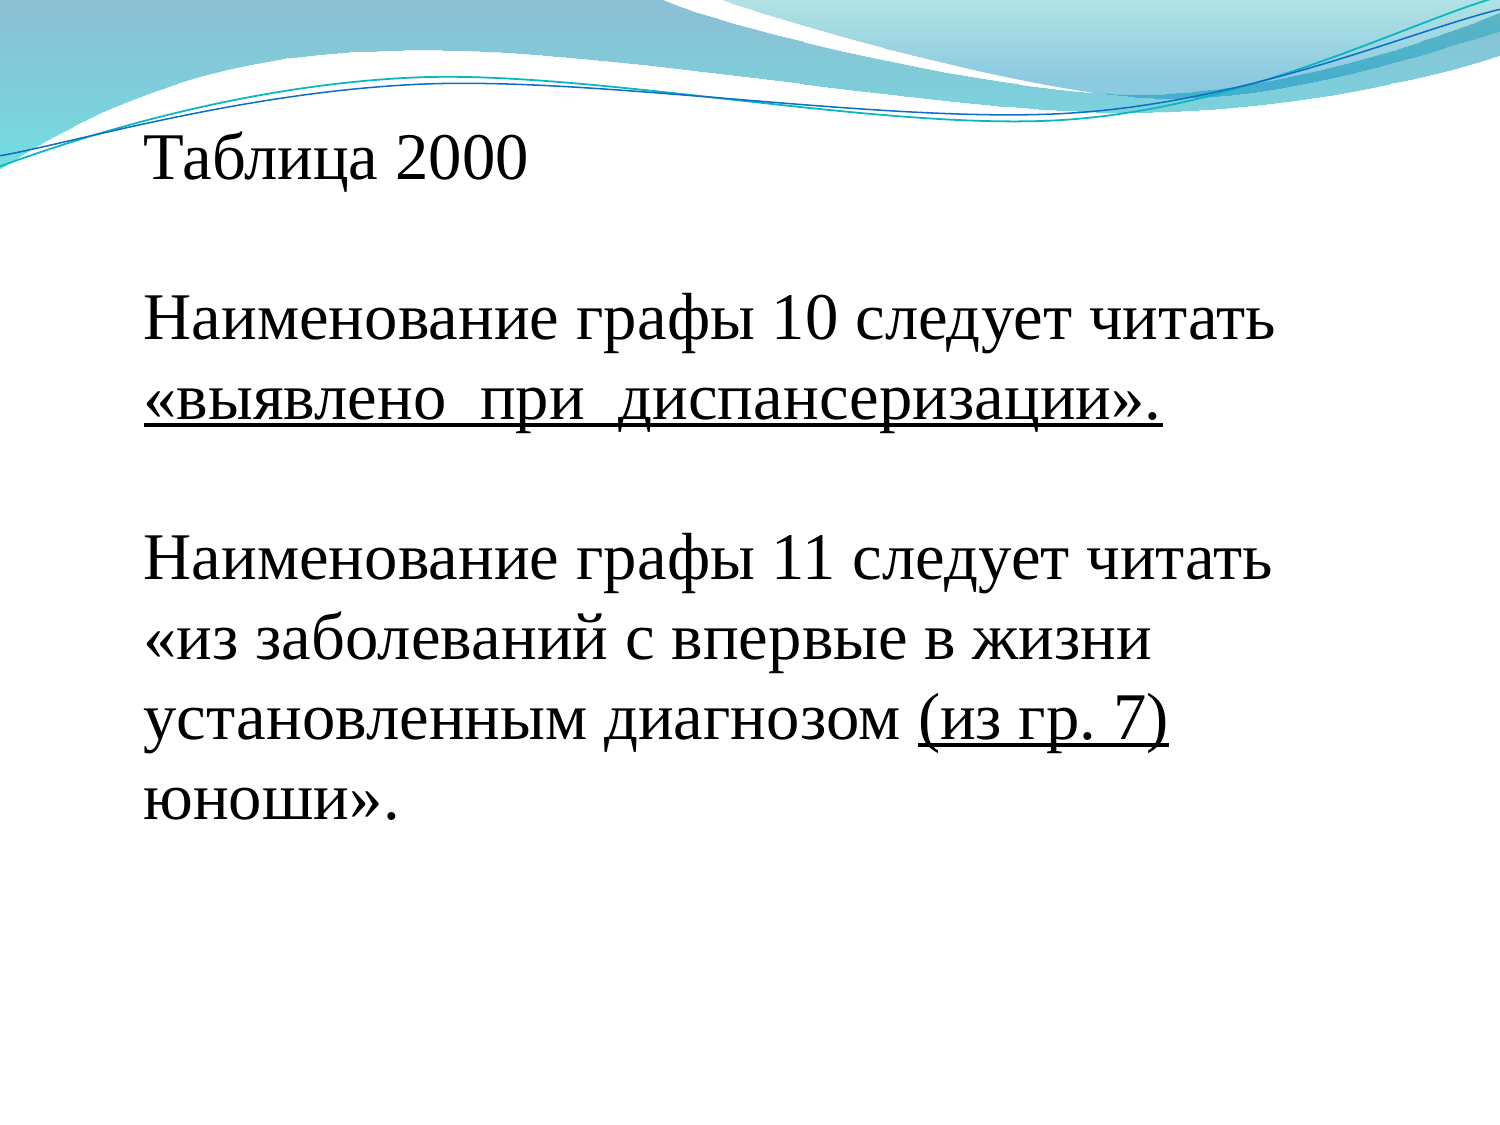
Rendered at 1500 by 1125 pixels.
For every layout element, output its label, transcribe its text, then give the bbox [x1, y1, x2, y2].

text_box Таблица 2000 Наименование графы 10 следует читать «выявлено при диспансеризации». Наименование графы 11 следует читать «из заболеваний с впервые в жизни установленным диагнозом (из гр. 7) юноши». [128, 105, 1407, 840]
